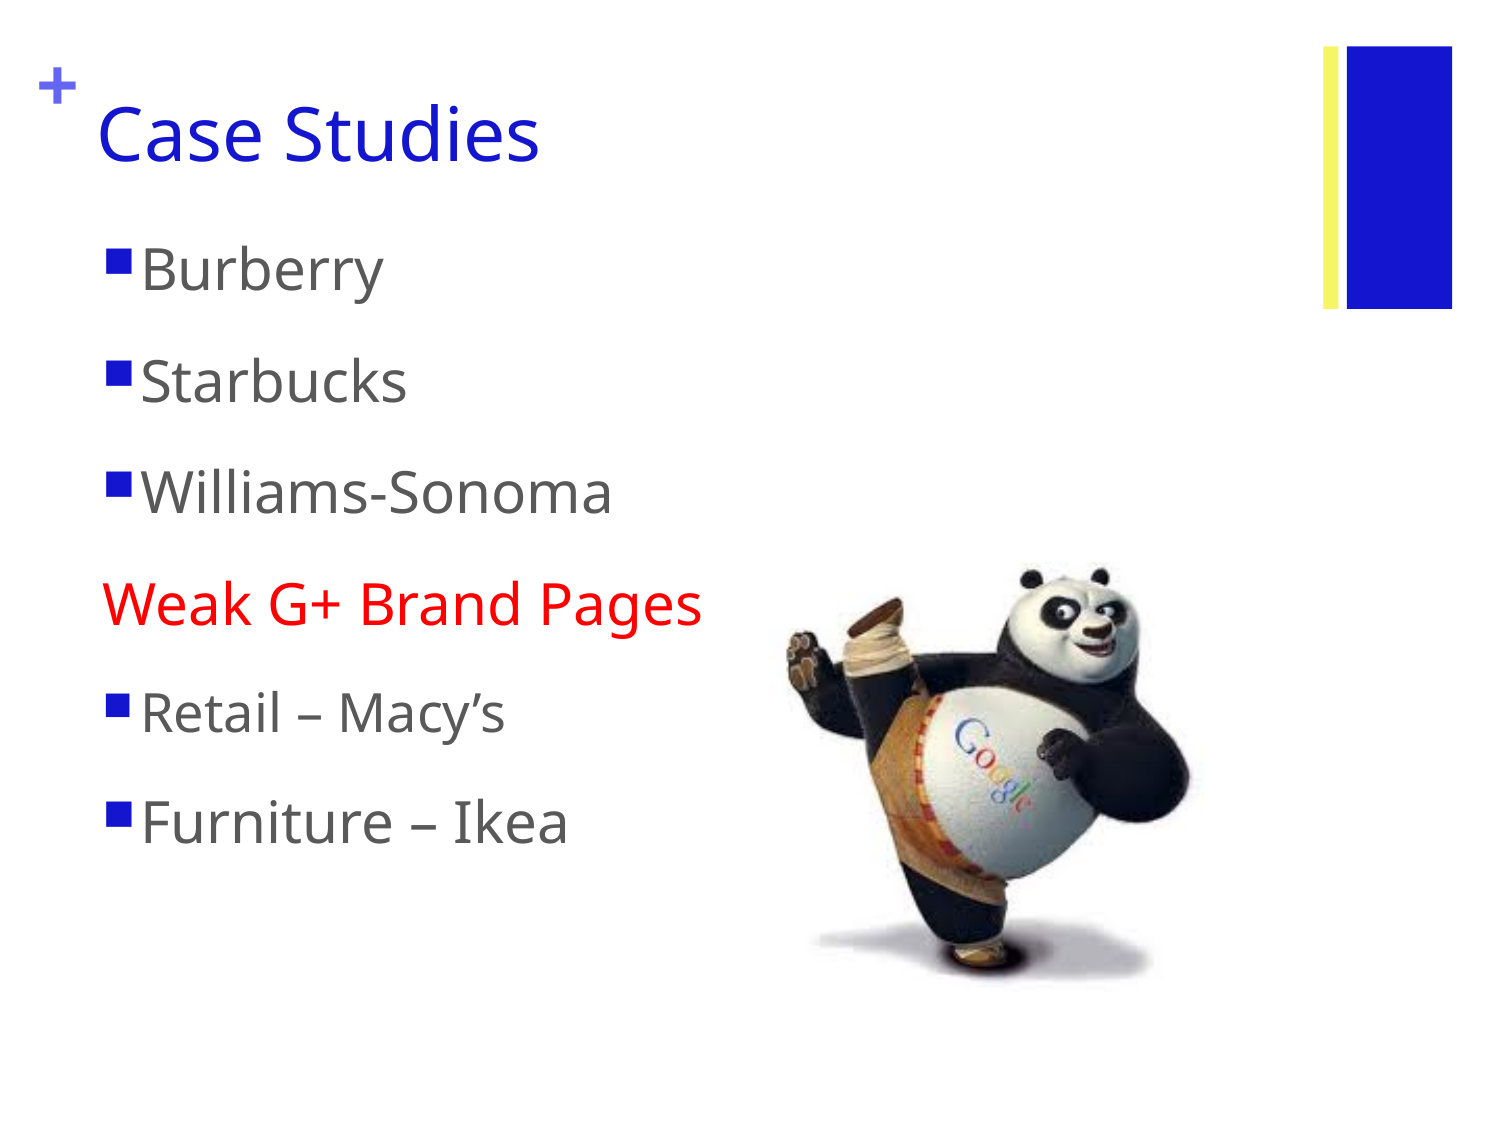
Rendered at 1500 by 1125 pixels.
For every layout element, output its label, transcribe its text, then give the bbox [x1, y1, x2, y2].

list Burberry Starbucks Williams-Sonoma Weak G+ Brand Pages Retail – Macy’s Furniture – Ikea [87, 224, 1328, 1013]
title Case Studies [81, 79, 1322, 263]
picture [736, 561, 1249, 993]
